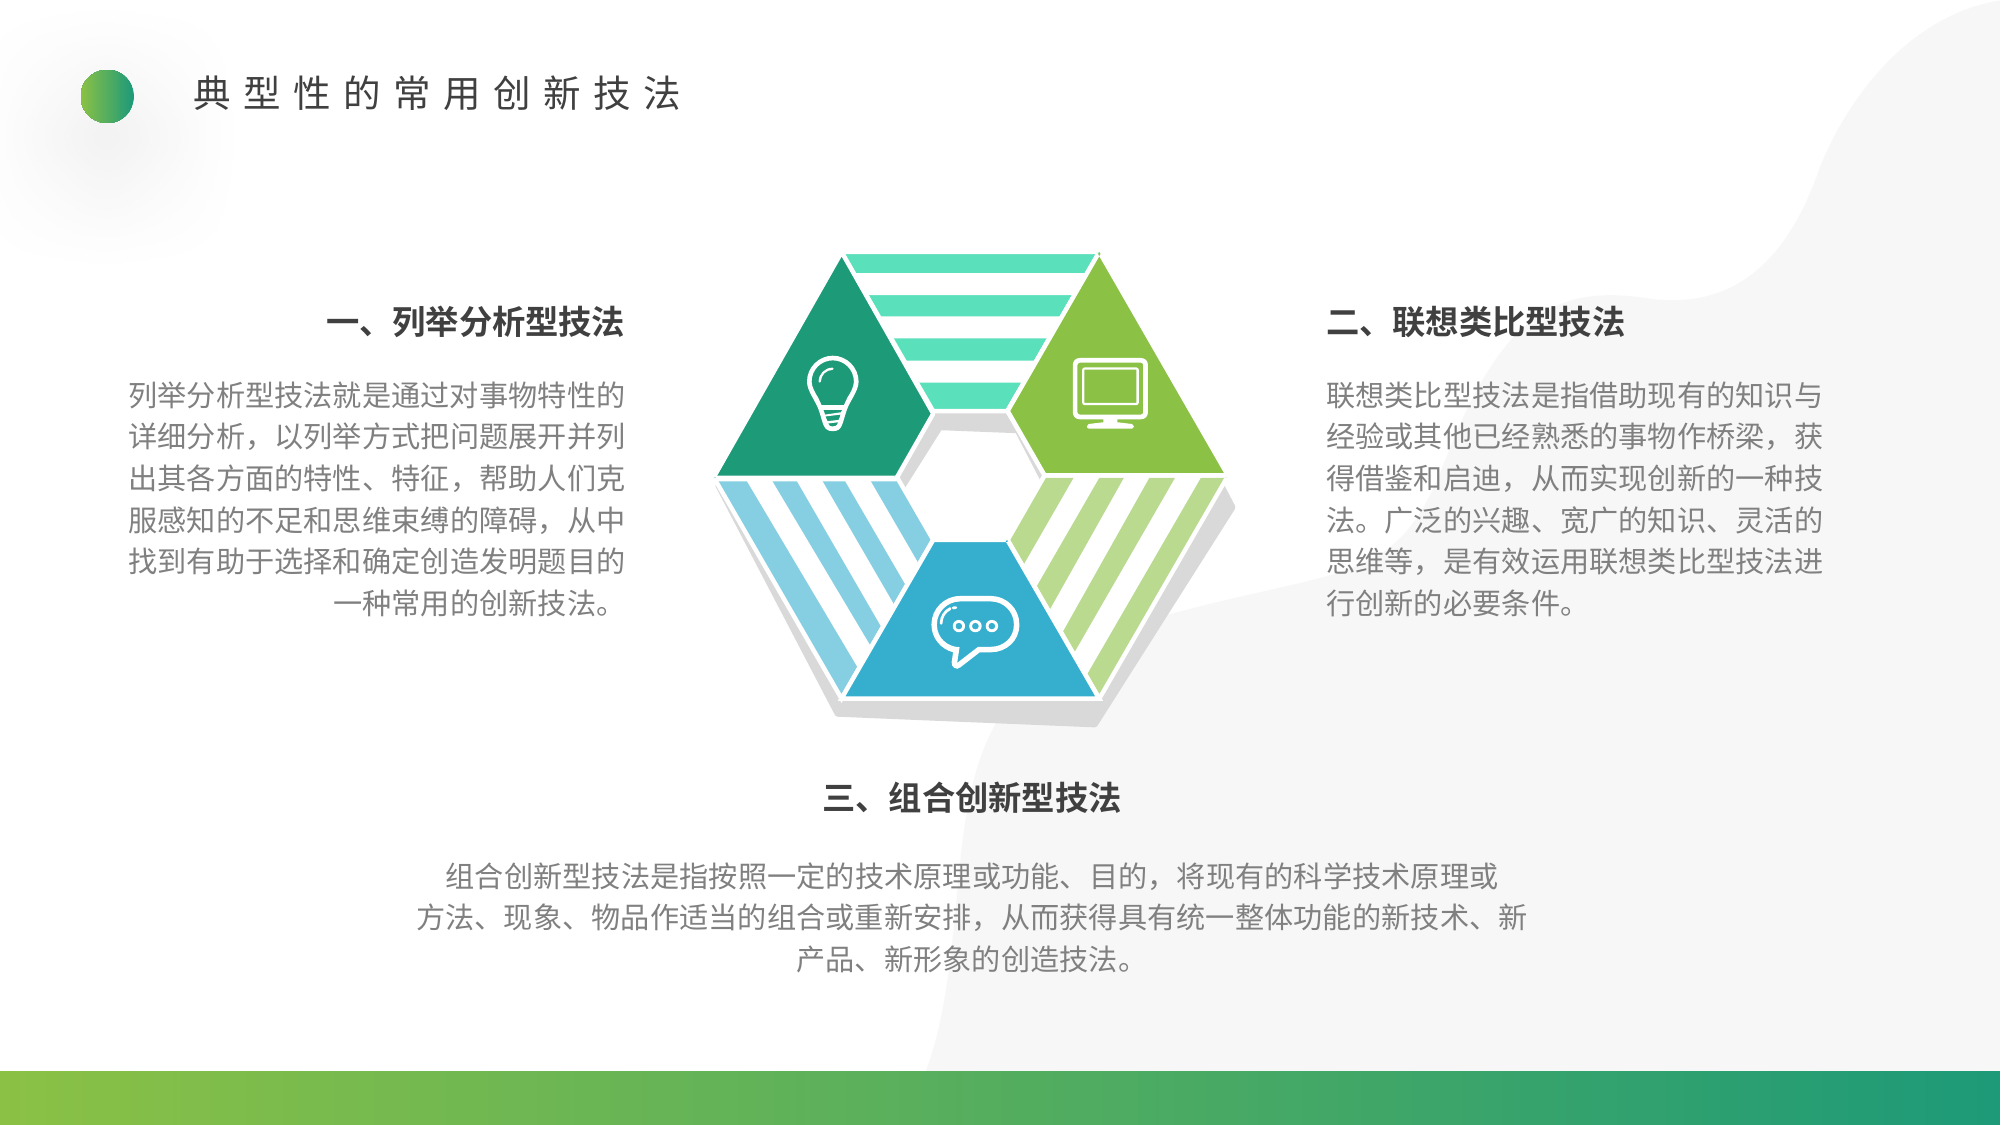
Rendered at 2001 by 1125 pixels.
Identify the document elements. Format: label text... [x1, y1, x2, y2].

text_box 列举分析型技法就是通过对事物特性的详细分析，以列举方式把问题展开并列出其各方面的特性、特征，帮助人们克服感知的不足和思维束缚的障碍，从中找到有助于选择和确定创造发明题目的一种常用的创新技法。 [104, 362, 641, 628]
text_box 组合创新型技法是指按照一定的技术原理或功能、目的，将现有的科学技术原理或 方法、现象、物品作适当的组合或重新安排，从而获得具有统一整体功能的新技术、新 产品、新形象的创造技法。 [253, 844, 1691, 984]
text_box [709, 249, 1236, 728]
text_box 联想类比型技法是指借助现有的知识与经验或其他已经熟悉的事物作桥梁，获得借鉴和启迪，从而实现创新的一种技法。广泛的兴趣、宽广的知识、灵活的思维等，是有效运用联想类比型技法进行创新的必要条件。 [1311, 362, 1859, 628]
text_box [931, 595, 1020, 669]
text_box 三、组合创新型技法 [635, 770, 1309, 825]
text_box 一、列举分析型技法 [151, 293, 641, 349]
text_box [806, 355, 859, 432]
text_box 二、联想类比型技法 [1311, 293, 1765, 349]
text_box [1072, 357, 1148, 429]
text_box 典型性的常用创新技法 [178, 62, 1035, 122]
